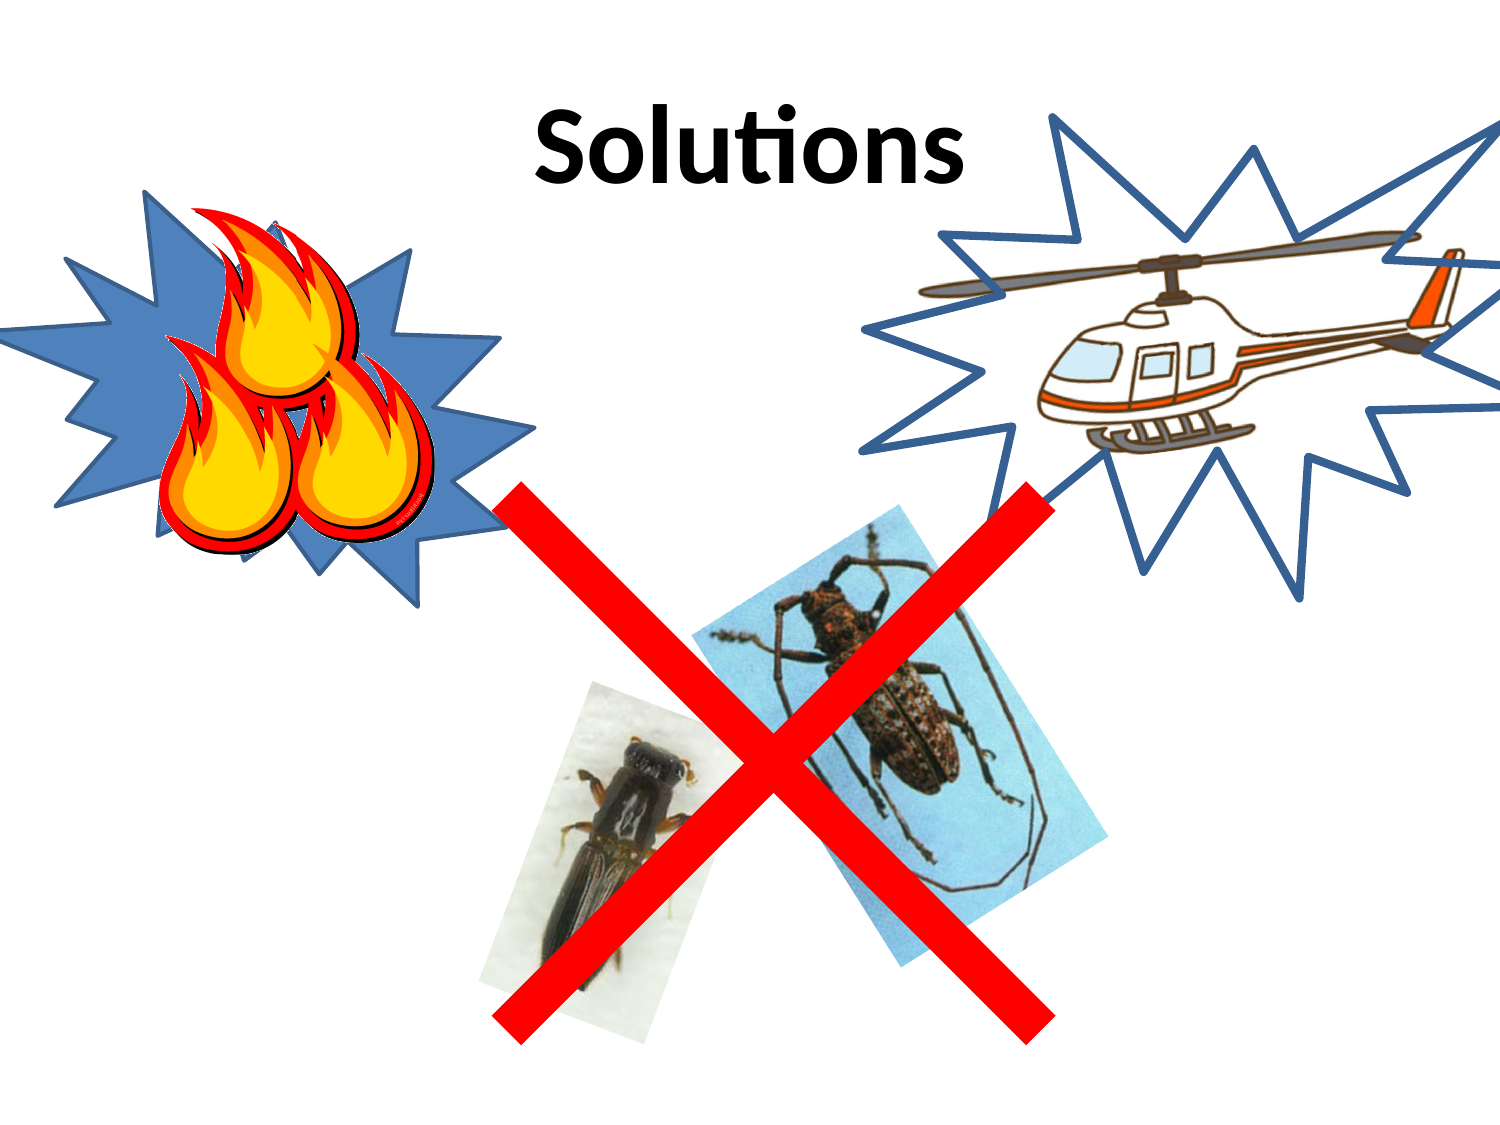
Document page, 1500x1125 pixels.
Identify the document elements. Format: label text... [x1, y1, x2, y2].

text_box [989, 455, 1409, 601]
text_box [862, 318, 902, 346]
text_box [308, 563, 332, 577]
text_box [1493, 380, 1500, 410]
text_box [1493, 262, 1500, 303]
text_box [367, 563, 420, 609]
text_box [860, 422, 902, 454]
picture [529, 681, 741, 762]
title Solutions [75, 45, 1425, 233]
picture [691, 505, 1061, 762]
picture [776, 764, 1108, 968]
text_box [438, 333, 502, 405]
picture [895, 184, 1497, 483]
text_box [0, 233, 154, 509]
text_box [1425, 122, 1500, 218]
picture [159, 207, 435, 555]
picture [478, 764, 742, 1045]
text_box [438, 406, 537, 540]
